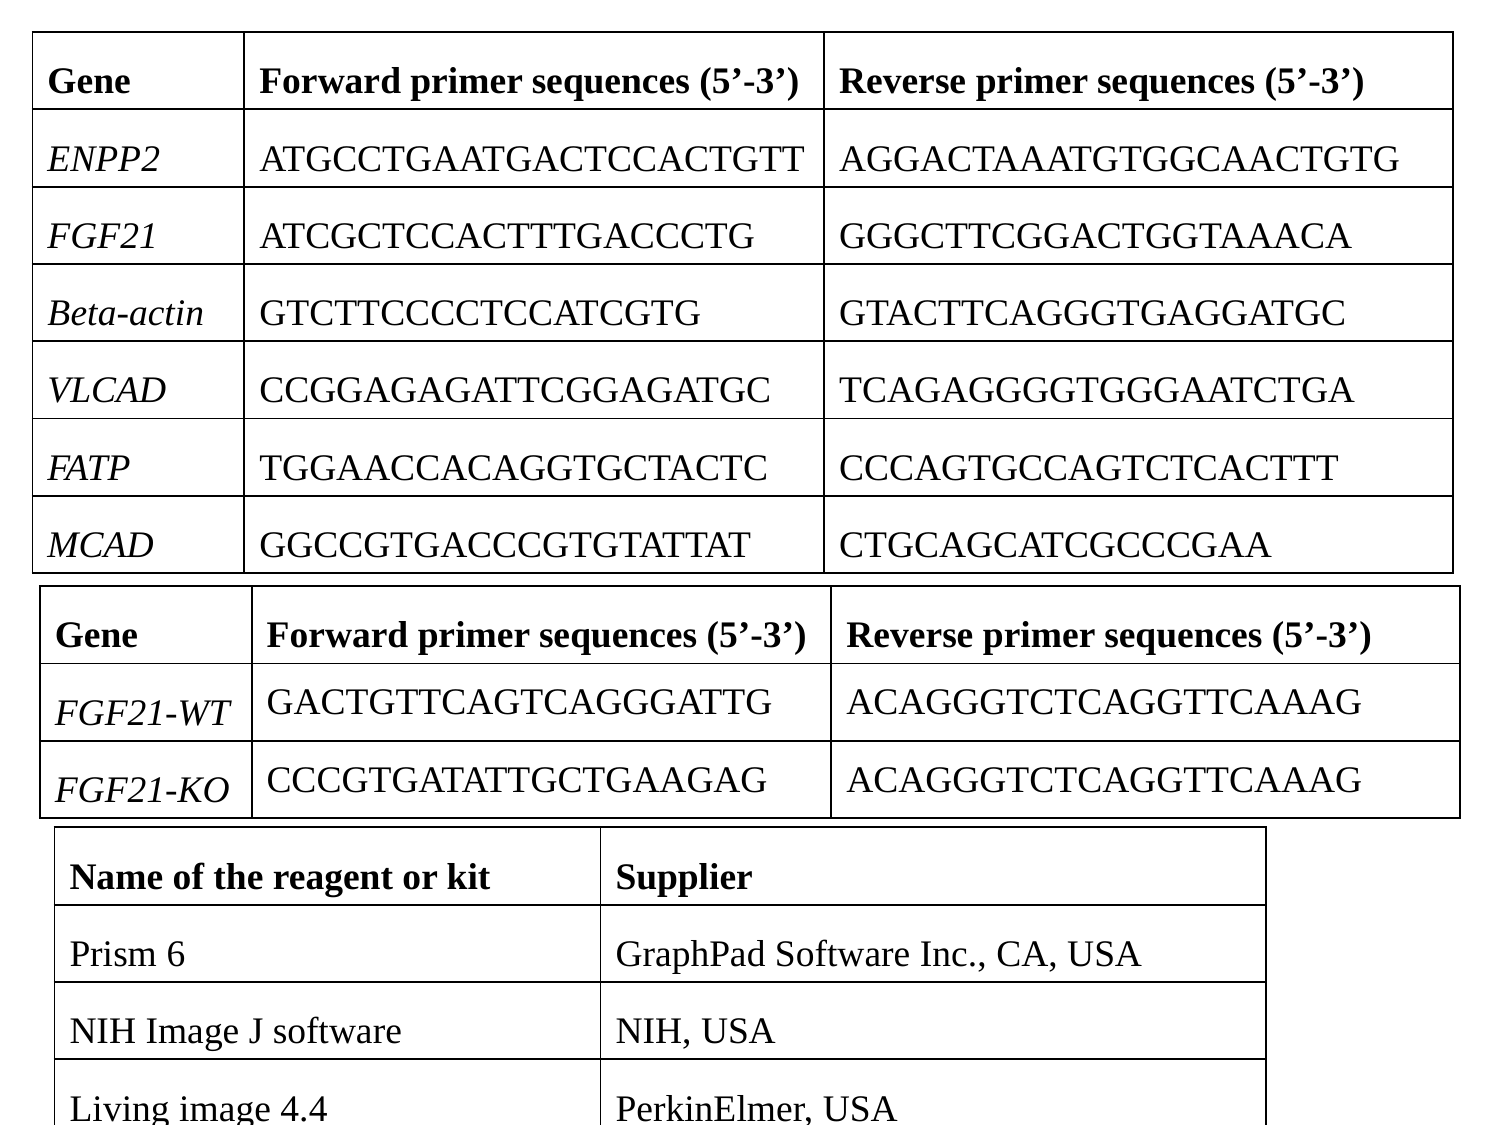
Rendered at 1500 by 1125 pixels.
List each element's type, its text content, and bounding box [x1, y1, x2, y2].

table_cell CCGGAGAGATTCGGAGATGC [245, 342, 823, 418]
table_cell ATCGCTCCACTTTGACCCTG [245, 188, 823, 263]
table_header Forward primer sequences (5’-3’) [253, 587, 830, 663]
table_cell VLCAD [33, 342, 243, 418]
table_cell Living image 4.4 [55, 1060, 600, 1125]
table_header Forward primer sequences (5’-3’) [245, 33, 823, 108]
table_cell ENPP2 [33, 110, 243, 186]
table_cell AGGACTAAATGTGGCAACTGTG [825, 110, 1452, 186]
table_cell FGF21 [33, 188, 243, 263]
table_cell ATGCCTGAATGACTCCACTGTT [245, 110, 823, 186]
table_cell GTACTTCAGGGTGAGGATGC [825, 265, 1452, 340]
table_cell GGGCTTCGGACTGGTAAACA [825, 188, 1452, 263]
table_cell MCAD [33, 497, 243, 572]
table_cell ACAGGGTCTCAGGTTCAAAG [832, 664, 1459, 740]
table_cell CTGCAGCATCGCCCGAA [825, 497, 1452, 572]
table_cell PerkinElmer, USA [601, 1060, 1265, 1125]
table_header Name of the reagent or kit [55, 828, 600, 904]
table_cell GACTGTTCAGTCAGGGATTG [253, 664, 830, 740]
table_cell FGF21-WT [41, 664, 251, 740]
table_cell TGGAACCACAGGTGCTACTC [245, 419, 823, 495]
table_cell Prism 6 [55, 906, 600, 981]
table_cell GGCCGTGACCCGTGTATTAT [245, 497, 823, 572]
table_cell Βeta-actin [33, 265, 243, 340]
table_cell ACAGGGTCTCAGGTTCAAAG [832, 742, 1459, 817]
table_header Reverse primer sequences (5’-3’) [825, 33, 1452, 108]
table_cell GTCTTCCCCTCCATCGTG [245, 265, 823, 340]
table_cell TCAGAGGGGTGGGAATCTGA [825, 342, 1452, 418]
table_header Gene [33, 33, 243, 108]
table_cell NIH, USA [601, 983, 1265, 1058]
table_cell CCCAGTGCCAGTCTCACTTT [825, 419, 1452, 495]
table_header Reverse primer sequences (5’-3’) [832, 587, 1459, 663]
table_header Supplier [601, 828, 1265, 904]
table_cell FATP [33, 419, 243, 495]
table_cell CCCGTGATATTGCTGAAGAG [253, 742, 830, 817]
table_cell GraphPad Software Inc., CA, USA [601, 906, 1265, 981]
table_header Gene [41, 587, 251, 663]
table_cell NIH Image J software [55, 983, 600, 1058]
table_cell FGF21-KO [41, 742, 251, 817]
